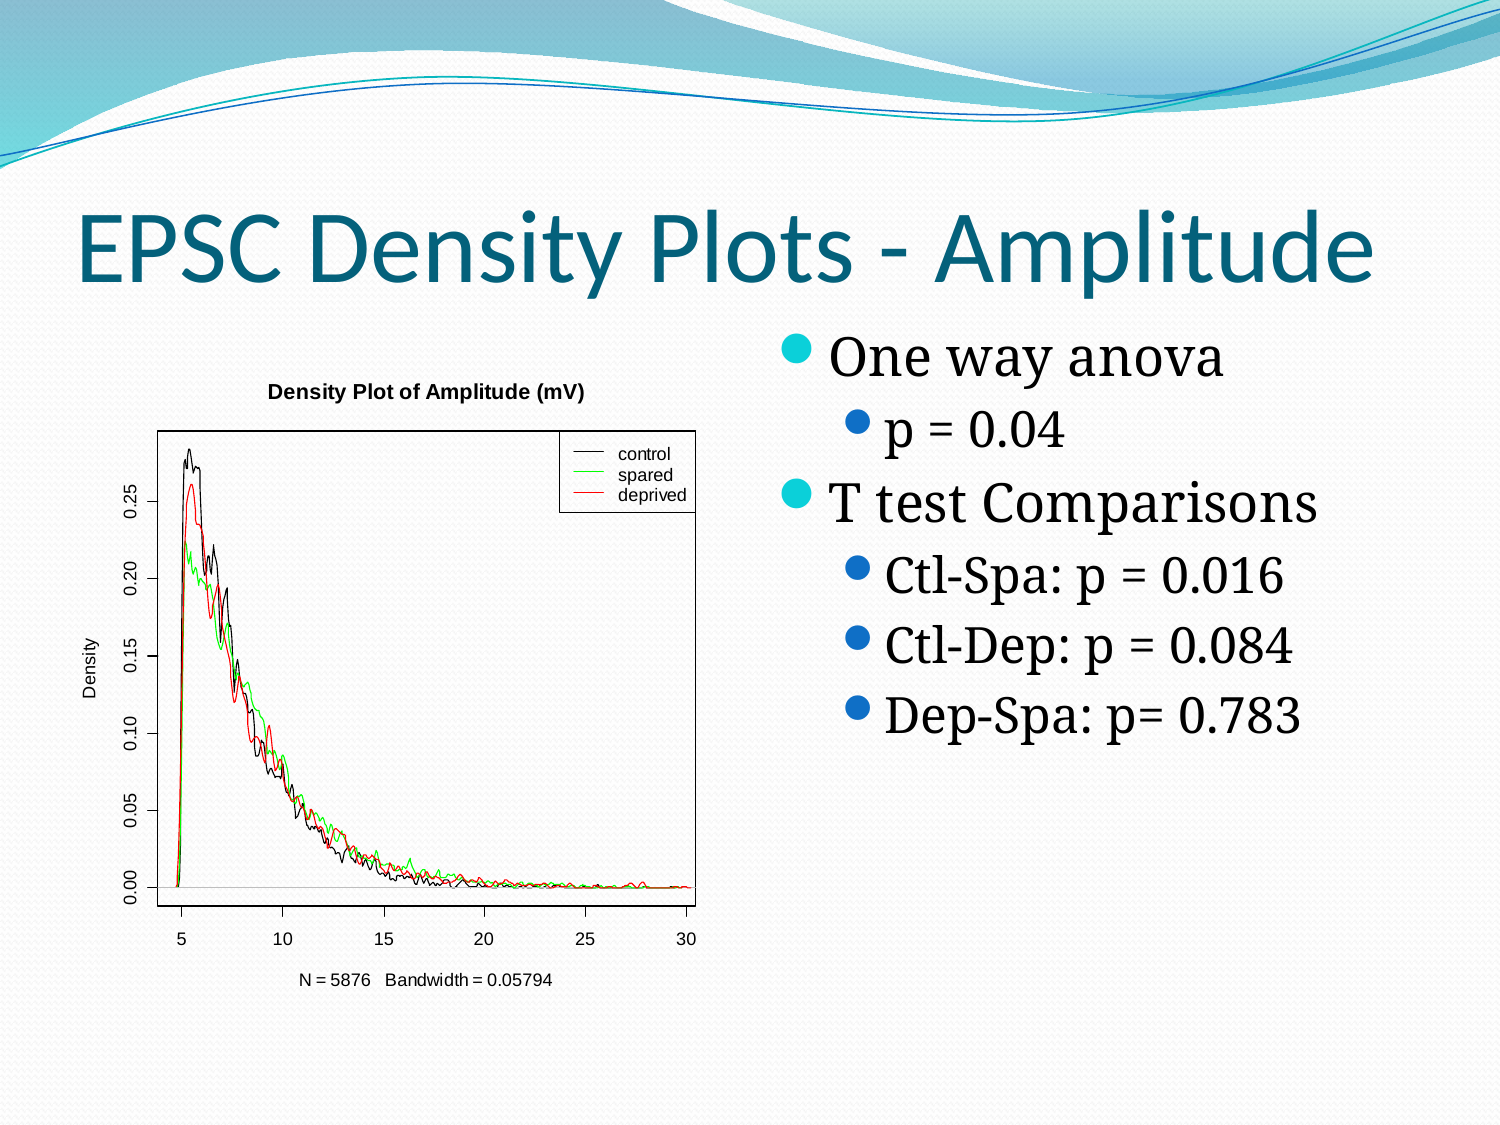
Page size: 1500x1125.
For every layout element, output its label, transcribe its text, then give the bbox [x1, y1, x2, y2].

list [74, 347, 738, 1010]
title EPSC Density Plots - Amplitude [75, 115, 1425, 303]
list One way anova p = 0.04 T test Comparisons Ctl-Spa: p = 0.016 Ctl-Dep: p = 0.084 Dep-Spa: p= 0.783 [762, 314, 1425, 1043]
